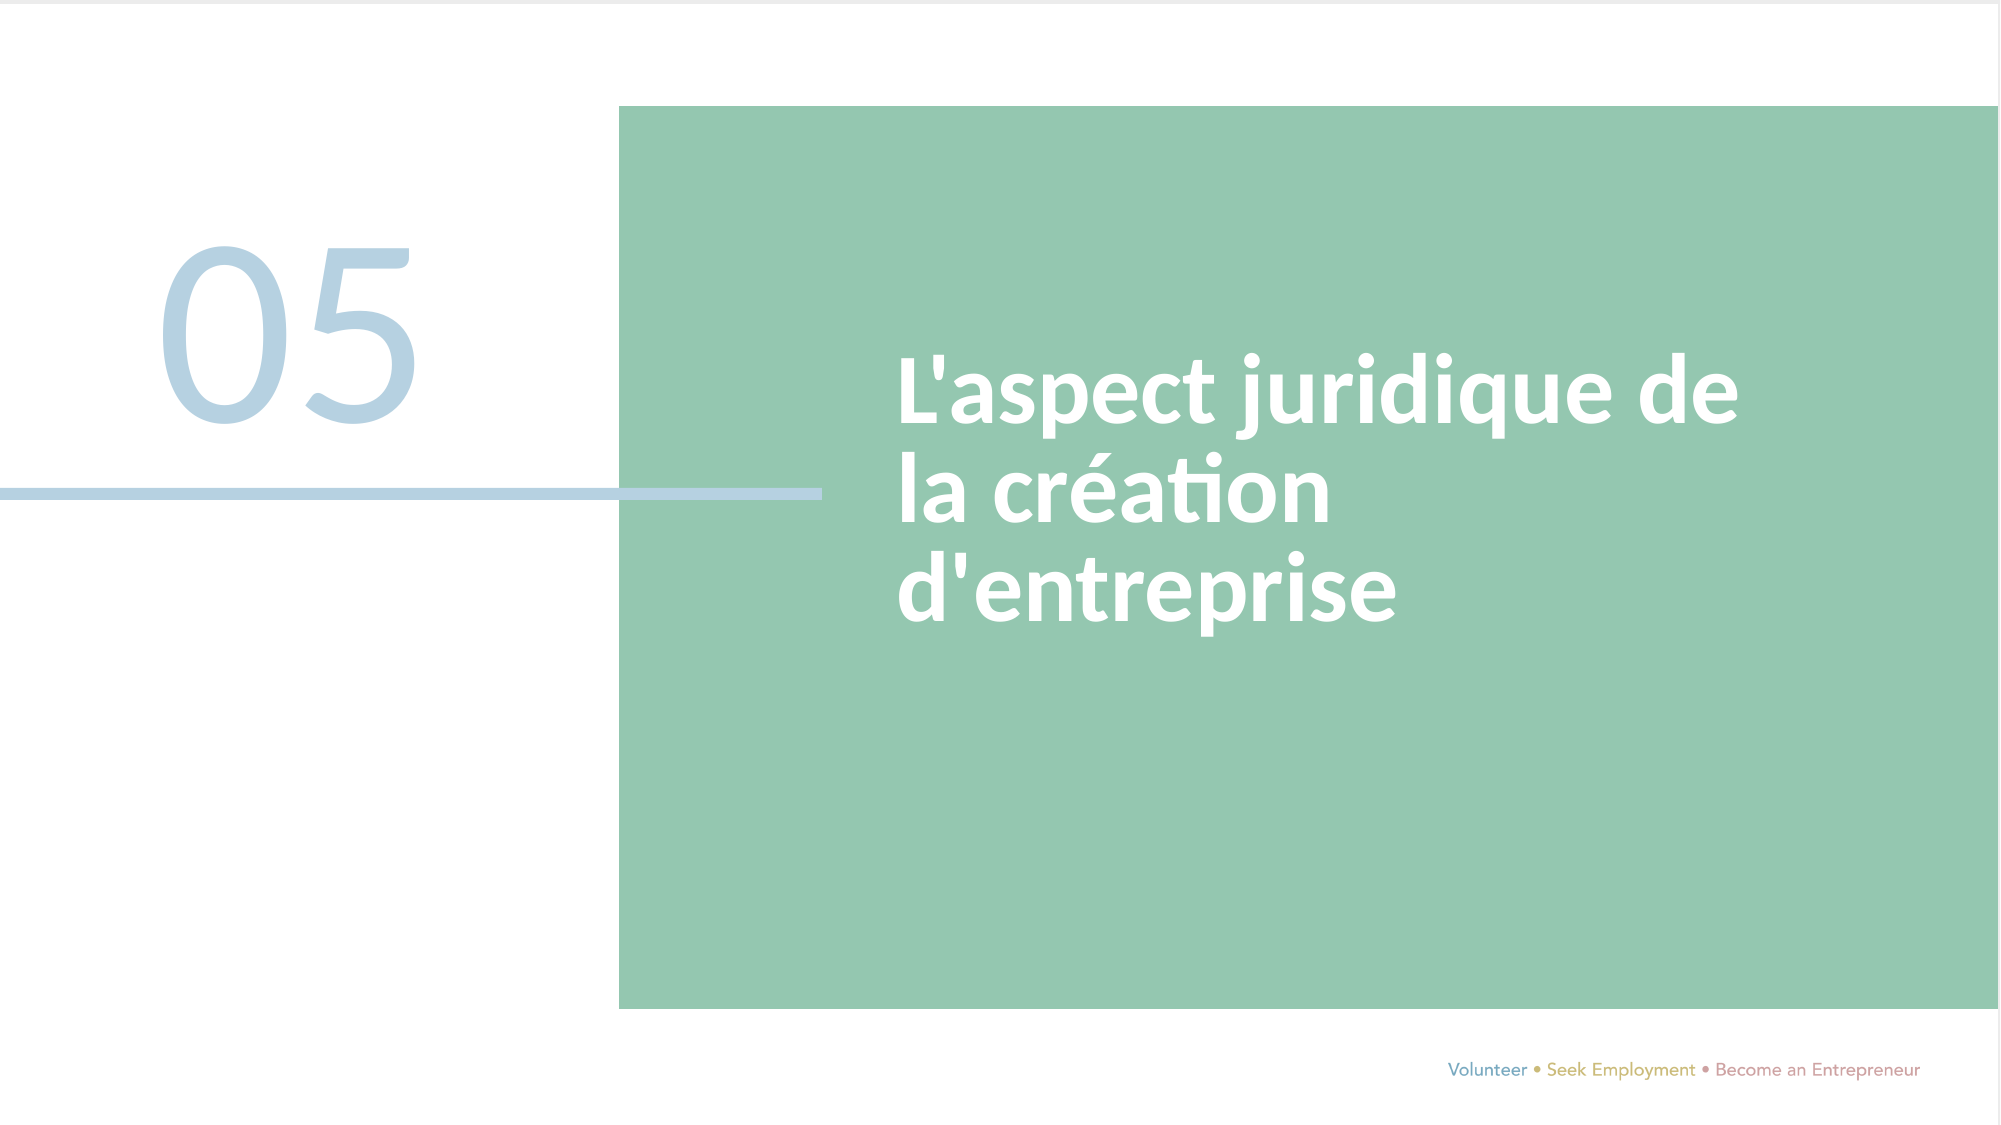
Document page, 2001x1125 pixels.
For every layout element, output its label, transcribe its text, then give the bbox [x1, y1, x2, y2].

list L'aspect juridique de la création d'entreprise [880, 336, 1797, 881]
list 05 [141, 180, 481, 277]
picture [1418, 1046, 1971, 1103]
